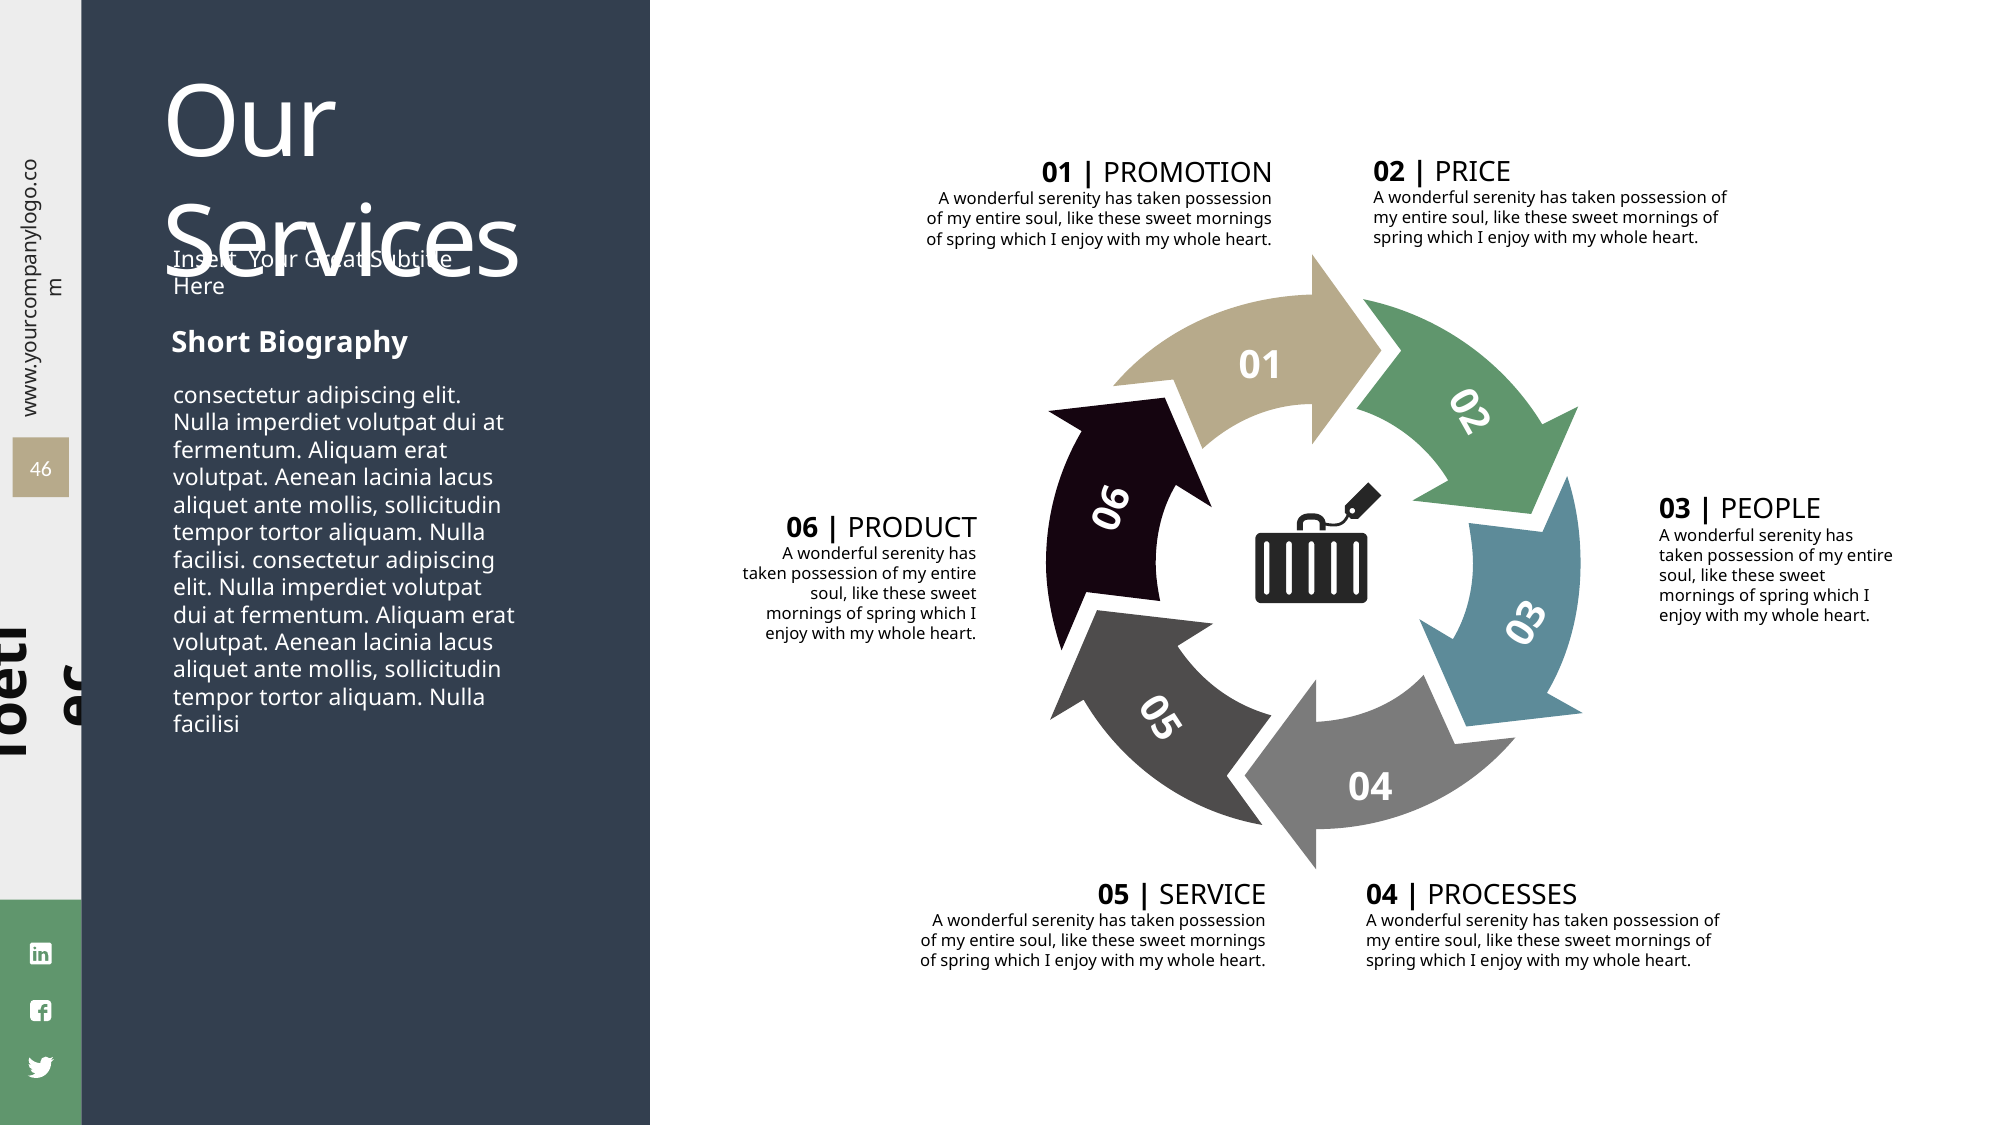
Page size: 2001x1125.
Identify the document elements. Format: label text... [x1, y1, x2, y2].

text_box [80, 0, 651, 1125]
text_box 01 | PROMOTION A wonderful serenity has taken possession of my entire soul, like these sweet mornings of spring which I enjoy with my whole heart. [905, 147, 1288, 256]
text_box 05 | SERVICE A wonderful serenity has taken possession of my entire soul, like these sweet mornings of spring which I enjoy with my whole heart. [899, 869, 1282, 978]
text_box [1050, 610, 1272, 826]
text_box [1419, 476, 1583, 727]
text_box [1356, 299, 1579, 515]
text_box Insert Your Great Subtitle Here [158, 237, 512, 307]
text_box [1255, 482, 1382, 603]
text_box 06 | PRODUCT A wonderful serenity has taken possession of my entire soul, like these sweet mornings of spring which I enjoy with my whole heart. [725, 502, 992, 650]
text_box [1244, 674, 1516, 870]
text_box consectetur adipiscing elit. Nulla imperdiet volutpat dui at fermentum. Aliquam erat volutpat. Aenean lacinia lacus aliquet ante mollis, sollicitudin tempor tortor aliquam. Nulla facilisi. consectetur adipiscing elit. Nulla imperdiet volutpat dui at fermentum. Aliquam erat volutpat. Aenean lacinia lacus aliquet ante mollis, sollicitudin tempor tortor aliquam. Nulla facilisi [158, 373, 537, 745]
slide_number 46 [12, 437, 69, 498]
text_box Short Biography [156, 307, 441, 376]
text_box 03 | PEOPLE A wonderful serenity has taken possession of my entire soul, like these sweet mornings of spring which I enjoy with my whole heart. [1644, 483, 1912, 632]
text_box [1045, 397, 1212, 651]
text_box 02 | PRICE A wonderful serenity has taken possession of my entire soul, like these sweet mornings of spring which I enjoy with my whole heart. [1358, 146, 1744, 255]
text_box 04 | PROCESSES A wonderful serenity has taken possession of my entire soul, like these sweet mornings of spring which I enjoy with my whole heart. [1351, 869, 1737, 978]
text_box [1112, 254, 1382, 449]
text_box Our Services [147, 116, 677, 236]
